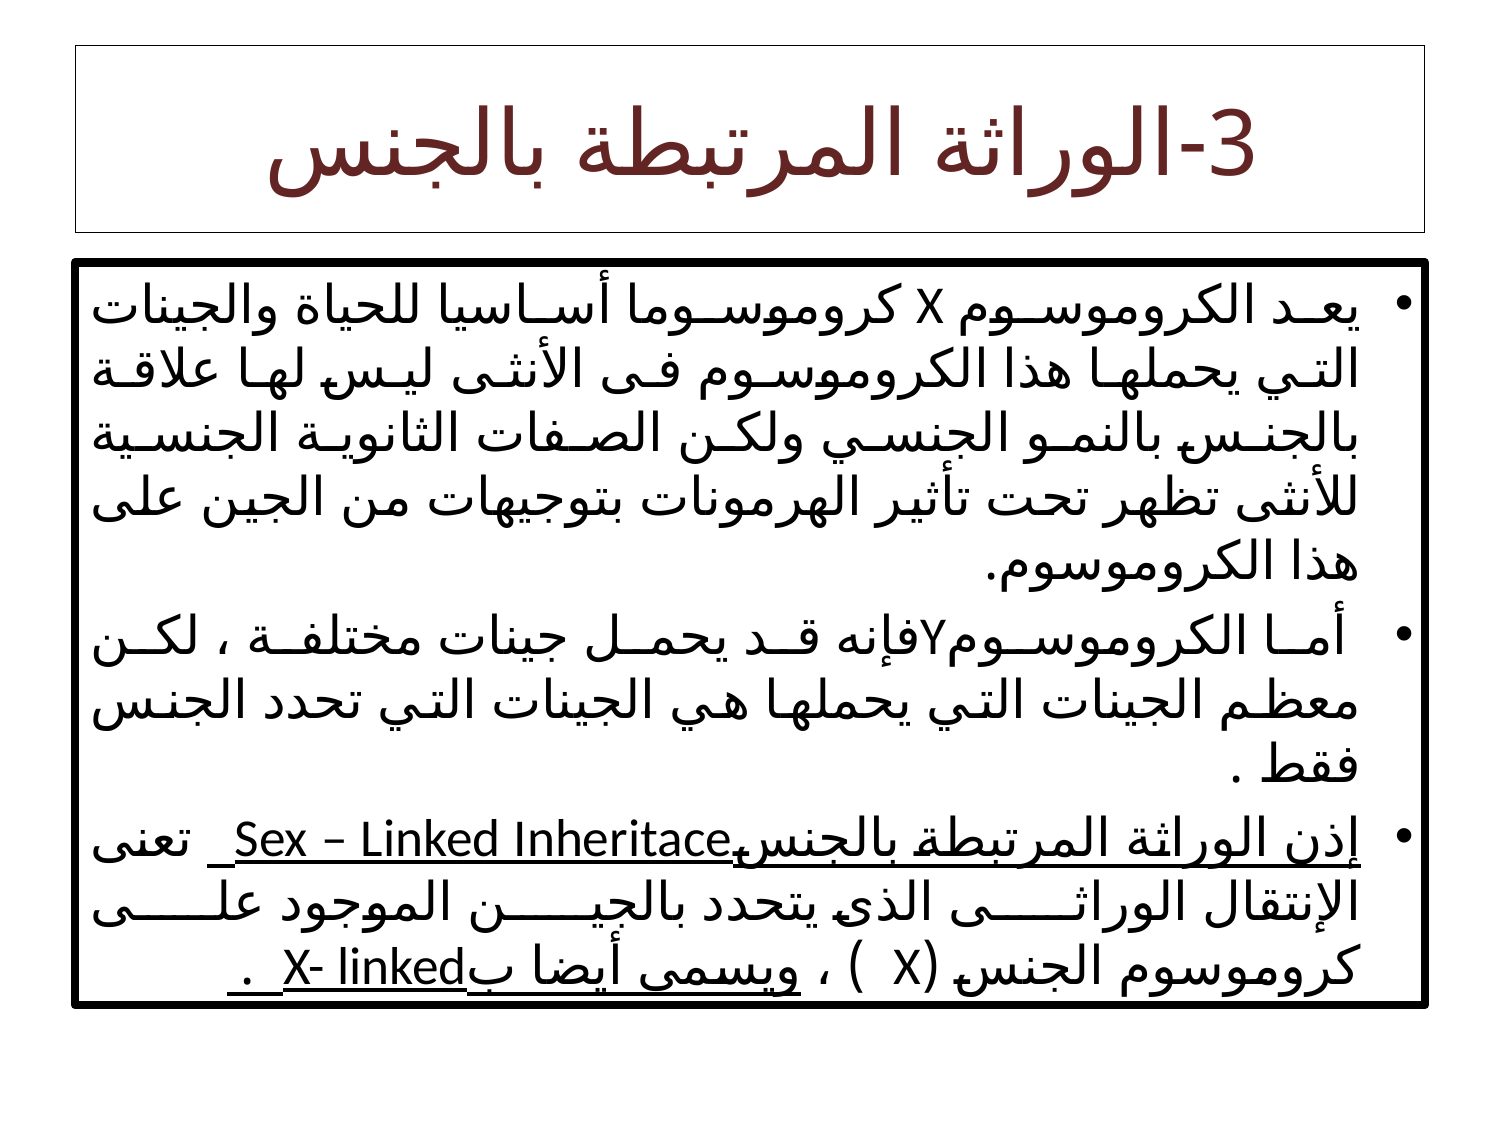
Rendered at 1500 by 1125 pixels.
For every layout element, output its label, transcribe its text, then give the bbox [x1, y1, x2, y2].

list يعد الكروموسوم X كروموسوما أساسيا للحياة والجينات التي يحملها هذا الكروموسوم فى الأنثى ليس لها علاقة بالجنس بالنمو الجنسي ولكن الصفات الثانوية الجنسية للأنثى تظهر تحت تأثير الهرمونات بتوجيهات من الجين على هذا الكروموسوم. أما الكروموسومYفإنه قد يحمل جينات مختلفة ، لكن معظم الجينات التي يحملها هي الجينات التي تحدد الجنس فقط . إذن الوراثة المرتبطة بالجنسSex – Linked Inheritace تعنى الإنتقال الوراثى الذى يتحدد بالجين الموجود على كروموسوم الجنس (X ) ، ويسمى أيضا بX- linked . [75, 262, 1425, 1005]
title 3-الوراثة المرتبطة بالجنس [75, 45, 1425, 233]
